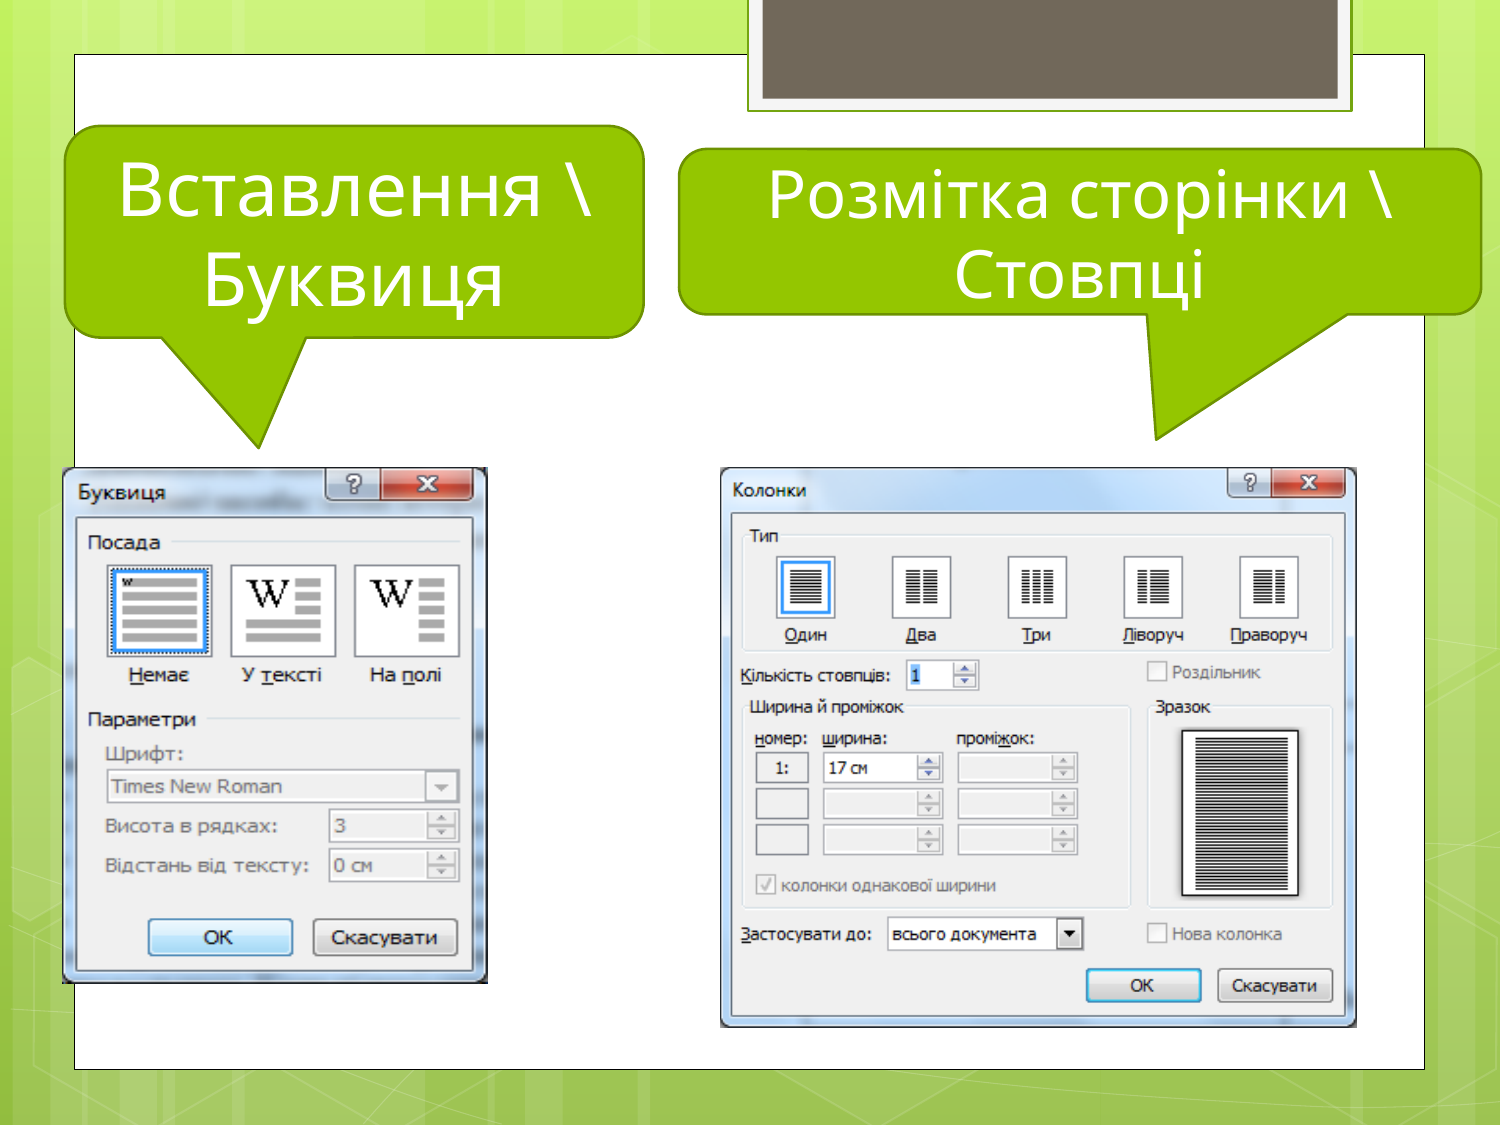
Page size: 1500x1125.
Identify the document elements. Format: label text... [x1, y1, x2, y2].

text_box Вставлення \ Буквиця [63, 124, 645, 450]
picture [62, 467, 488, 984]
text_box Розмітка сторінки \ Стовпці [677, 147, 1483, 441]
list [720, 467, 1357, 1028]
